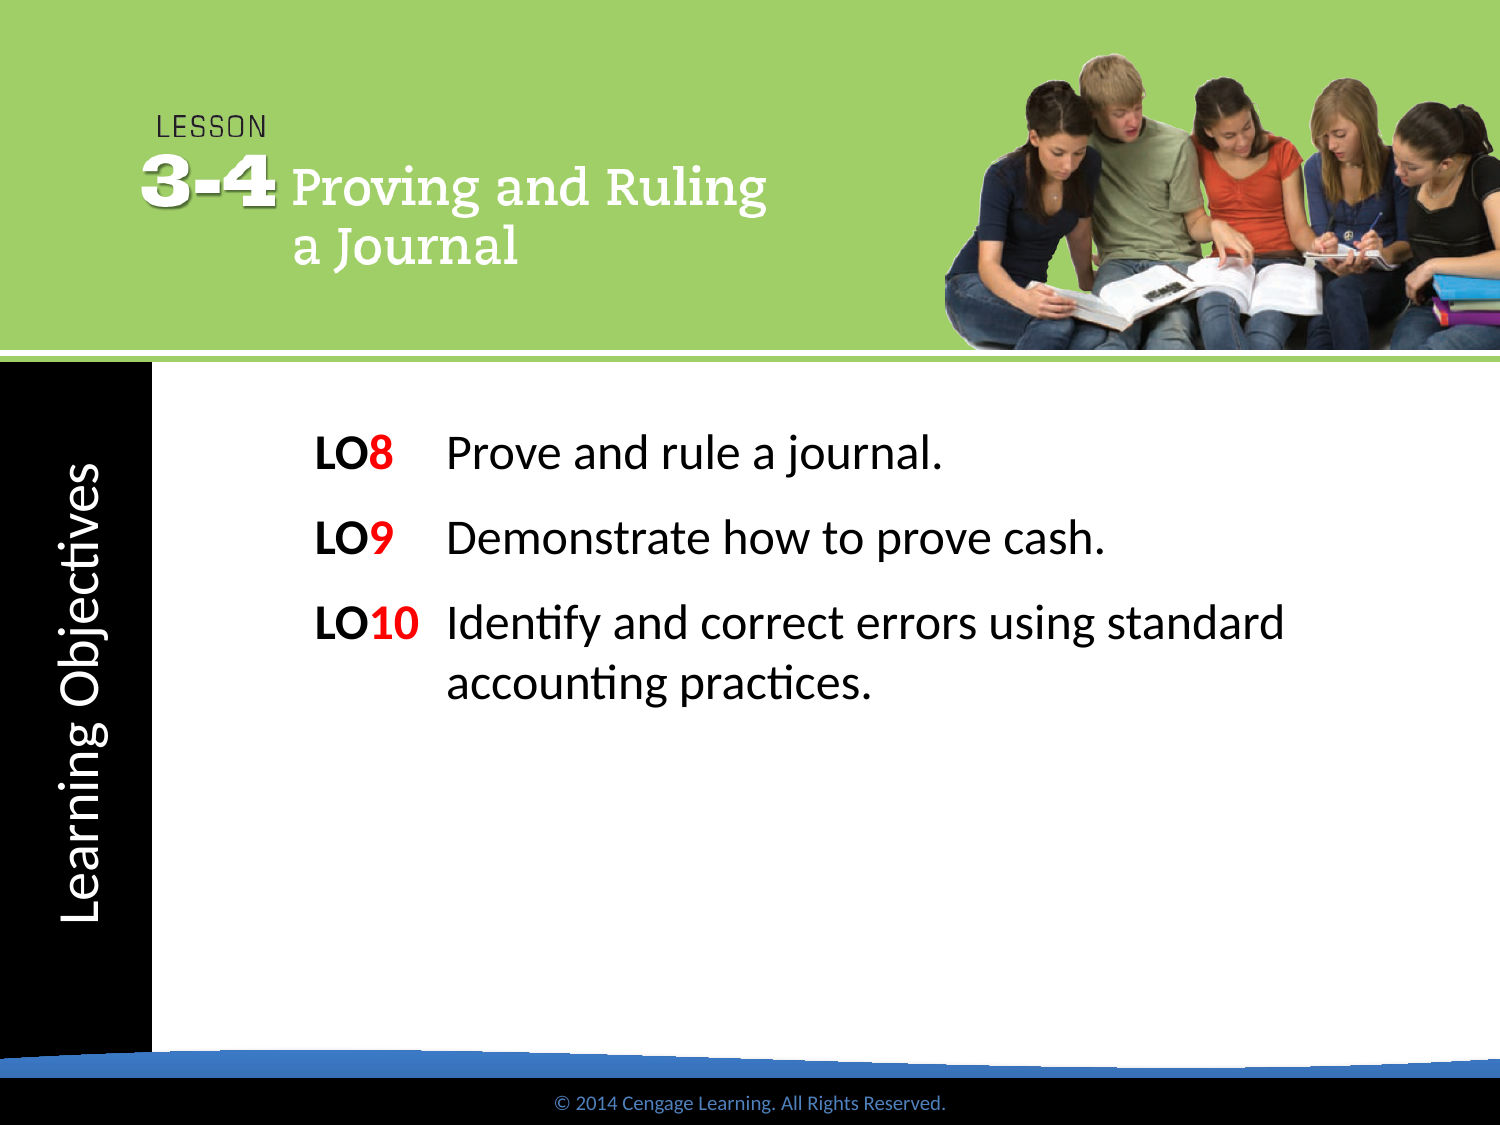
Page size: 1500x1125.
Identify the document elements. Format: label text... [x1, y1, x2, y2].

text_box LO8 Prove and rule a journal. LO9 Demonstrate how to prove cash. LO10 Identify and correct errors using standard accounting practices. [299, 412, 1350, 718]
text_box Learning Objectives [0, 369, 152, 1058]
text_box © 2014 Cengage Learning. All Rights Reserved. [0, 1078, 1500, 1125]
text_box [0, 1050, 1500, 1078]
picture [0, 0, 1500, 363]
